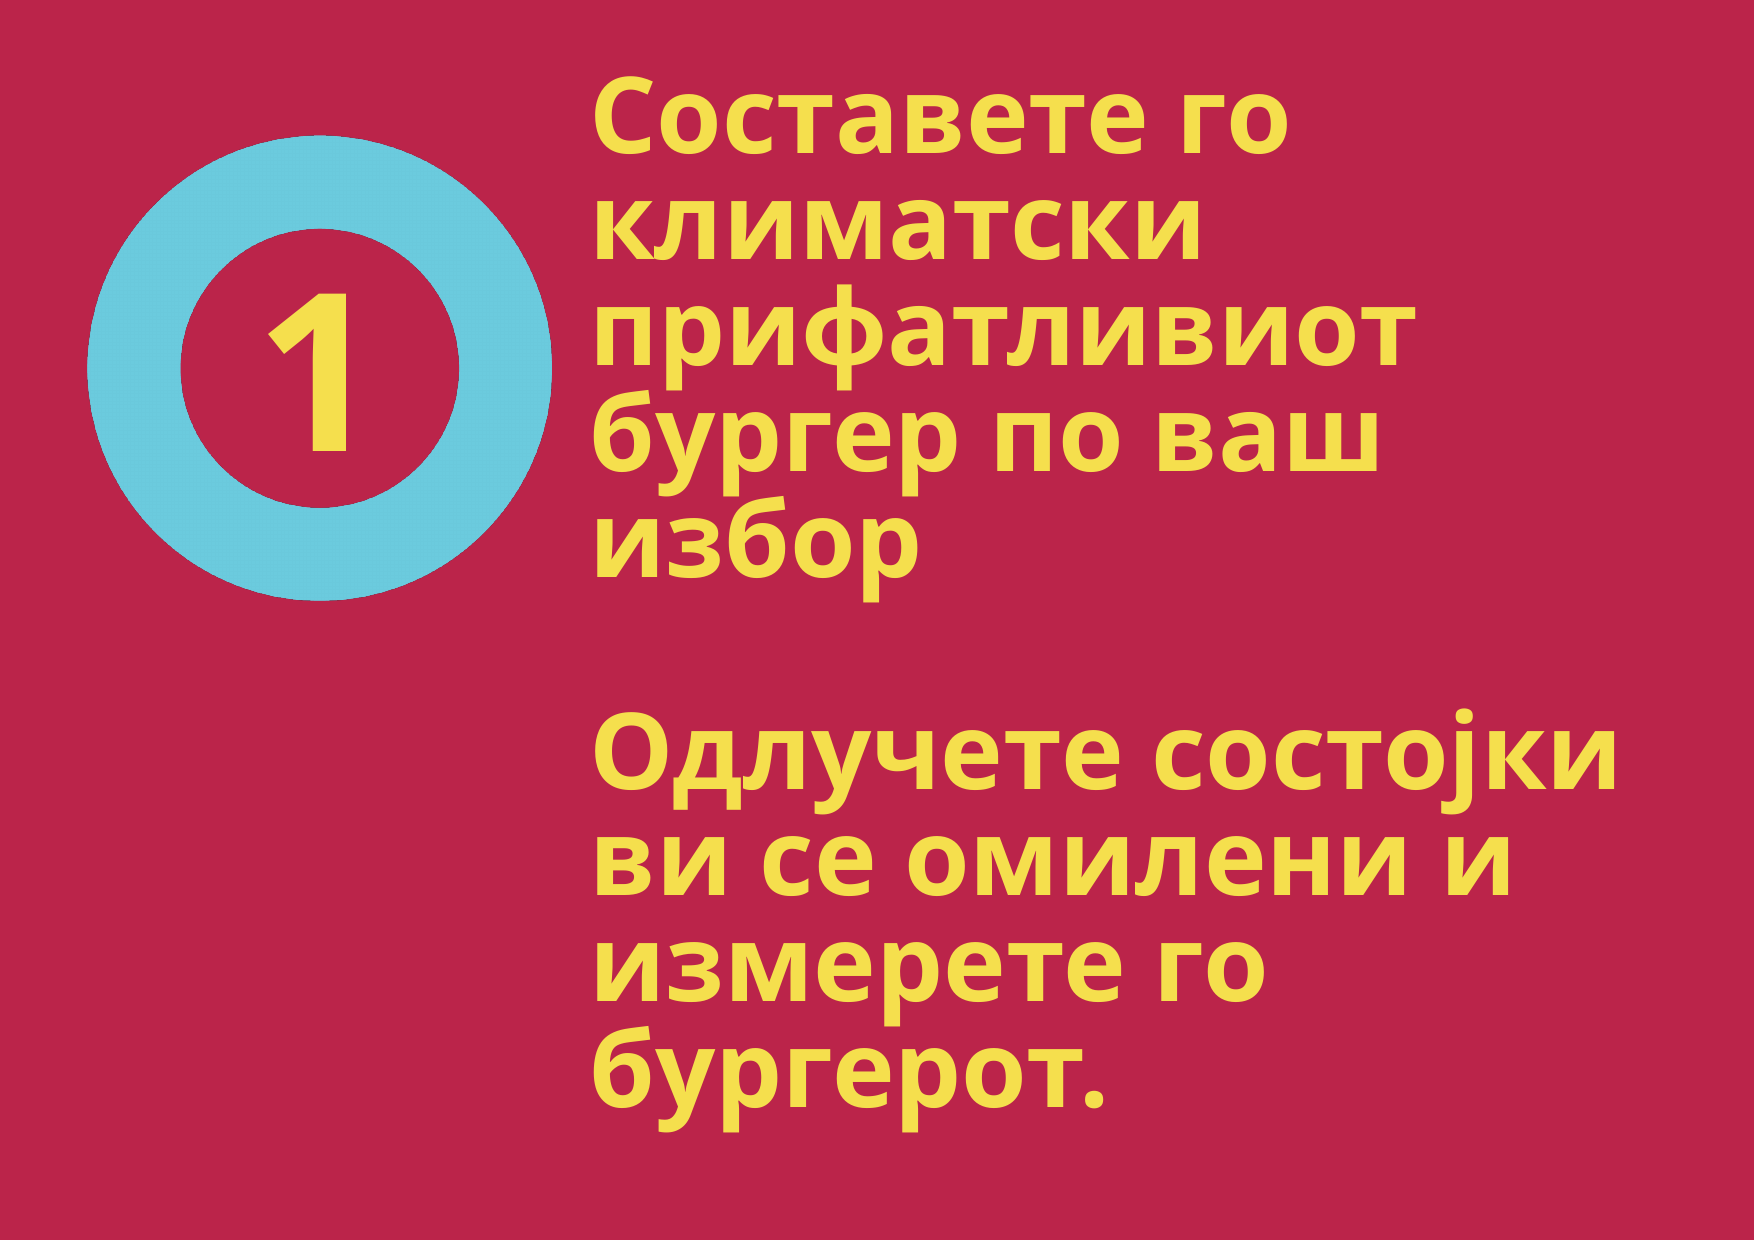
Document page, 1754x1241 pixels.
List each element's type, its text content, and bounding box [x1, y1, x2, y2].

text_box Составете го климатски прифатливиот бургер по ваш избор Одлучете состојки ви се омилени и измерете го бургерот. [574, 61, 1667, 1241]
picture [87, 135, 552, 601]
